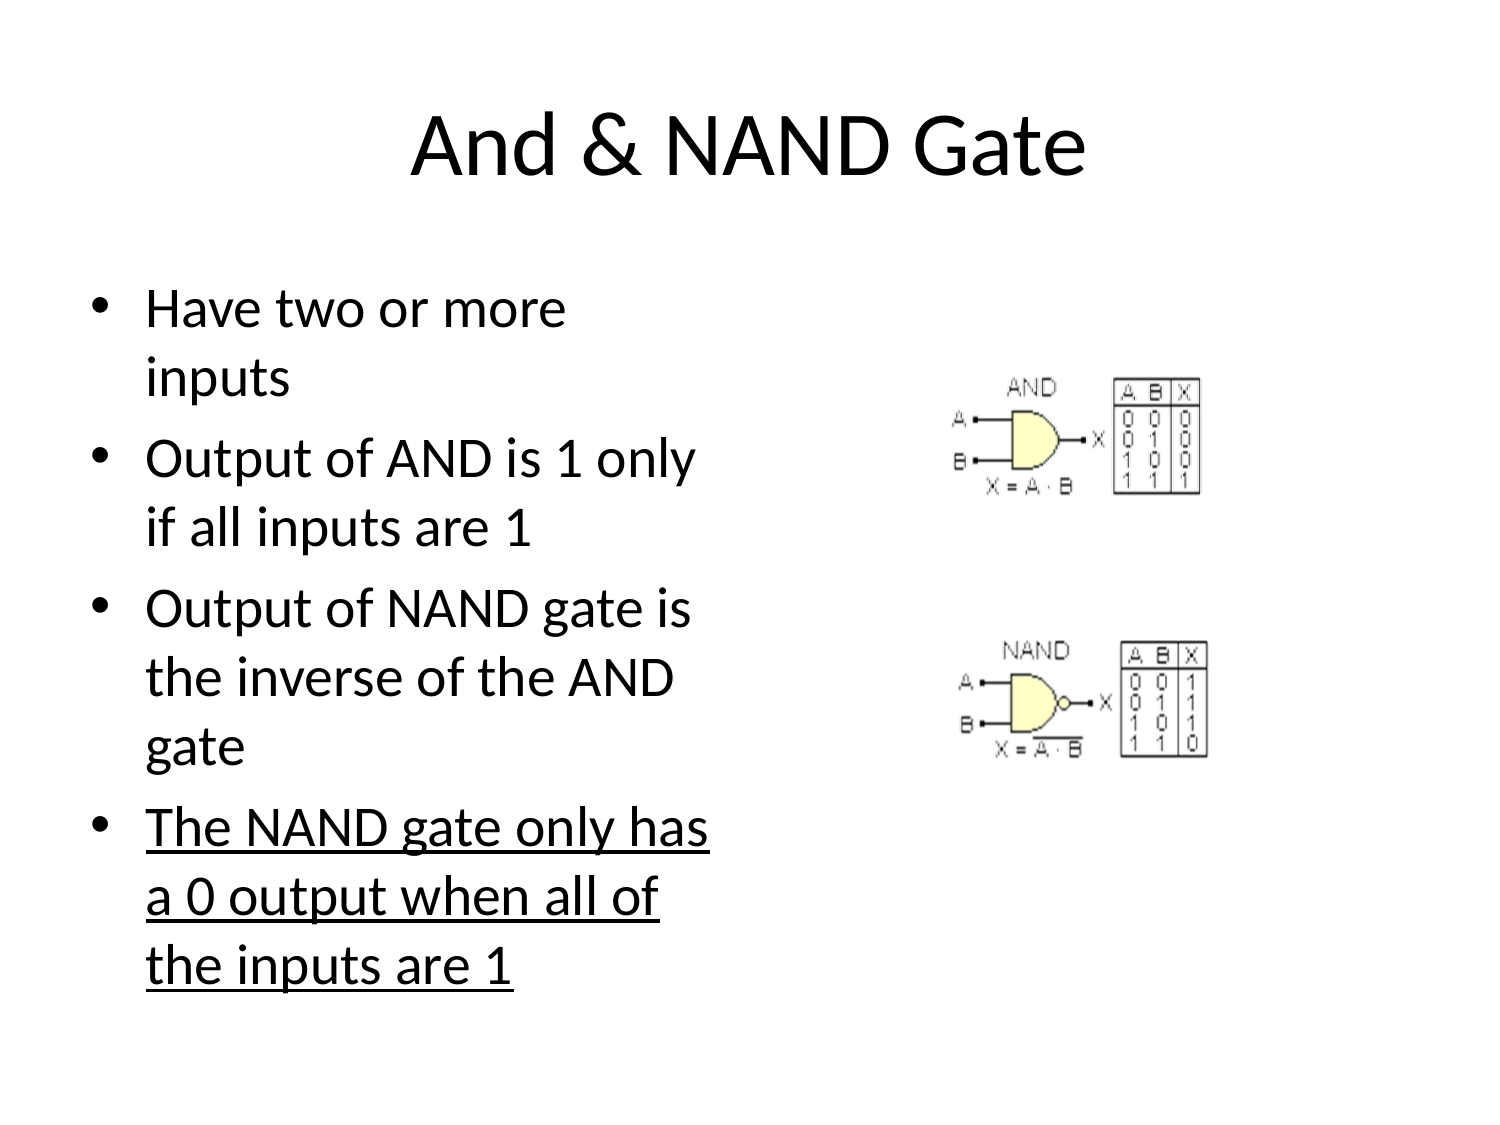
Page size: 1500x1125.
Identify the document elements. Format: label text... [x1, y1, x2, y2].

list Have two or more inputs Output of AND is 1 only if all inputs are 1 Output of NAND gate is the inverse of the AND gate The NAND gate only has a 0 output when all of the inputs are 1 [75, 262, 738, 1005]
picture [945, 637, 1212, 788]
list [950, 374, 1224, 526]
title And & NAND Gate [75, 45, 1425, 233]
